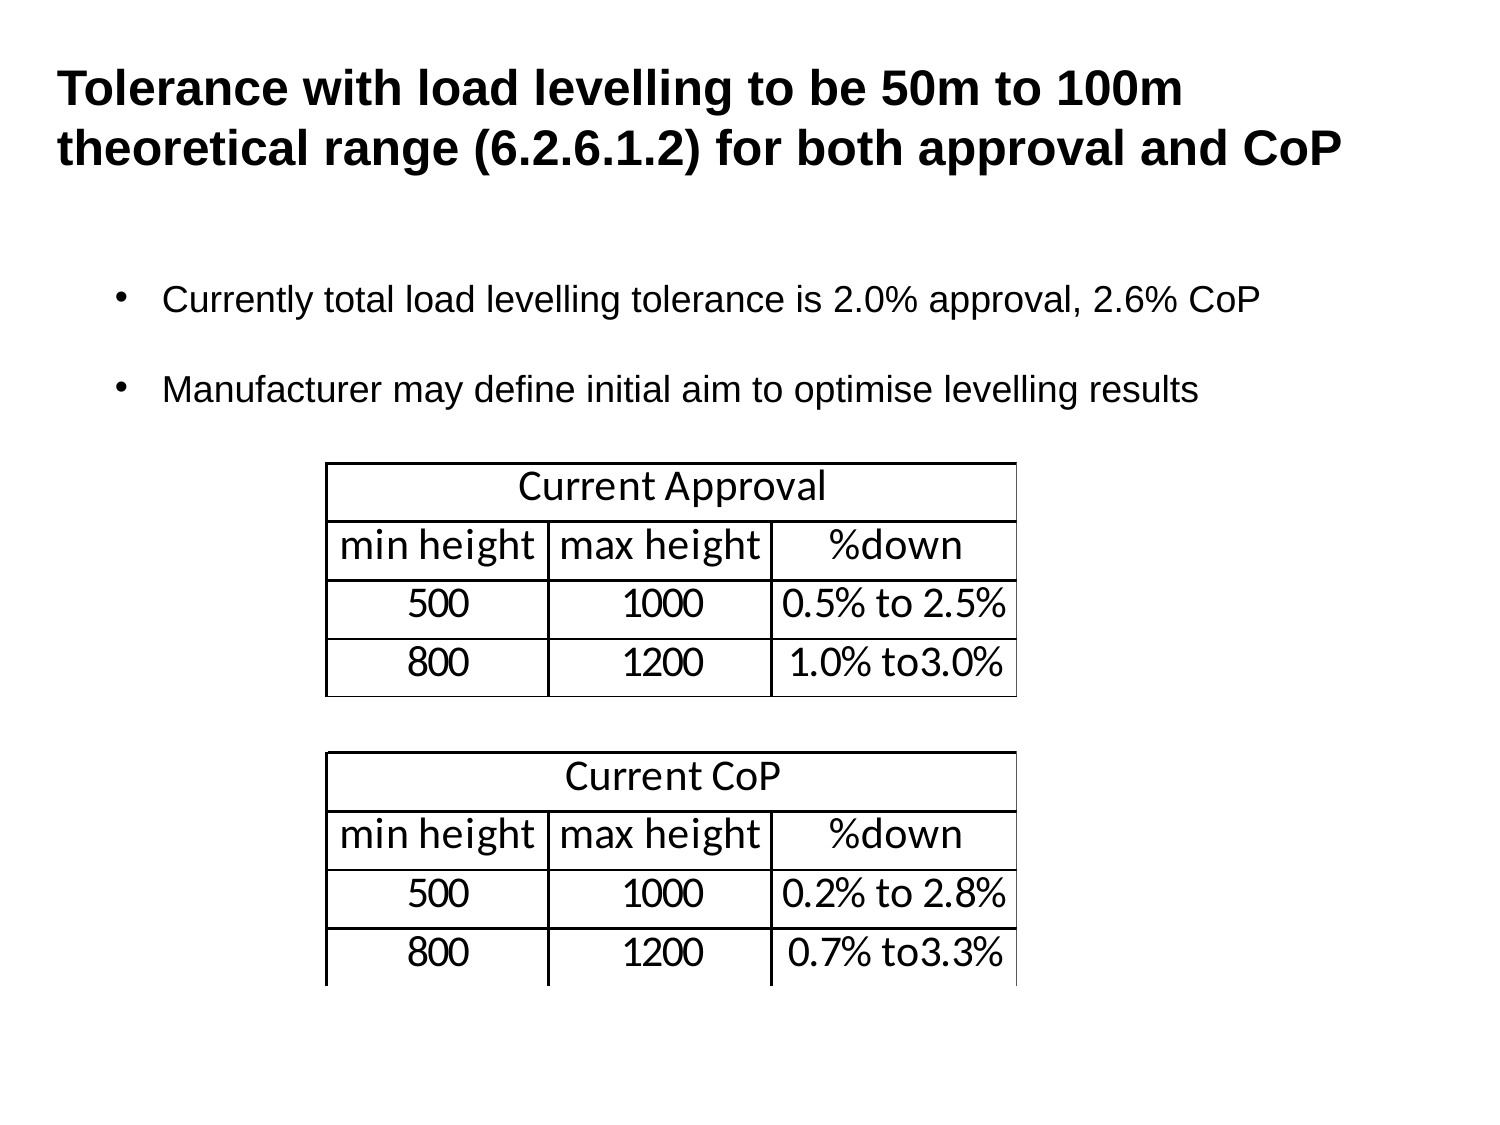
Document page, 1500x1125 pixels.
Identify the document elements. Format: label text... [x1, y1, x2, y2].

text_box Currently total load levelling tolerance is 2.0% approval, 2.6% CoP Manufacturer may define initial aim to optimise levelling results [100, 267, 1282, 462]
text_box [324, 751, 1020, 989]
text_box Tolerance with load levelling to be 50m to 100m theoretical range (6.2.6.1.2) for both approval and CoP [42, 48, 1466, 183]
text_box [324, 461, 1020, 700]
